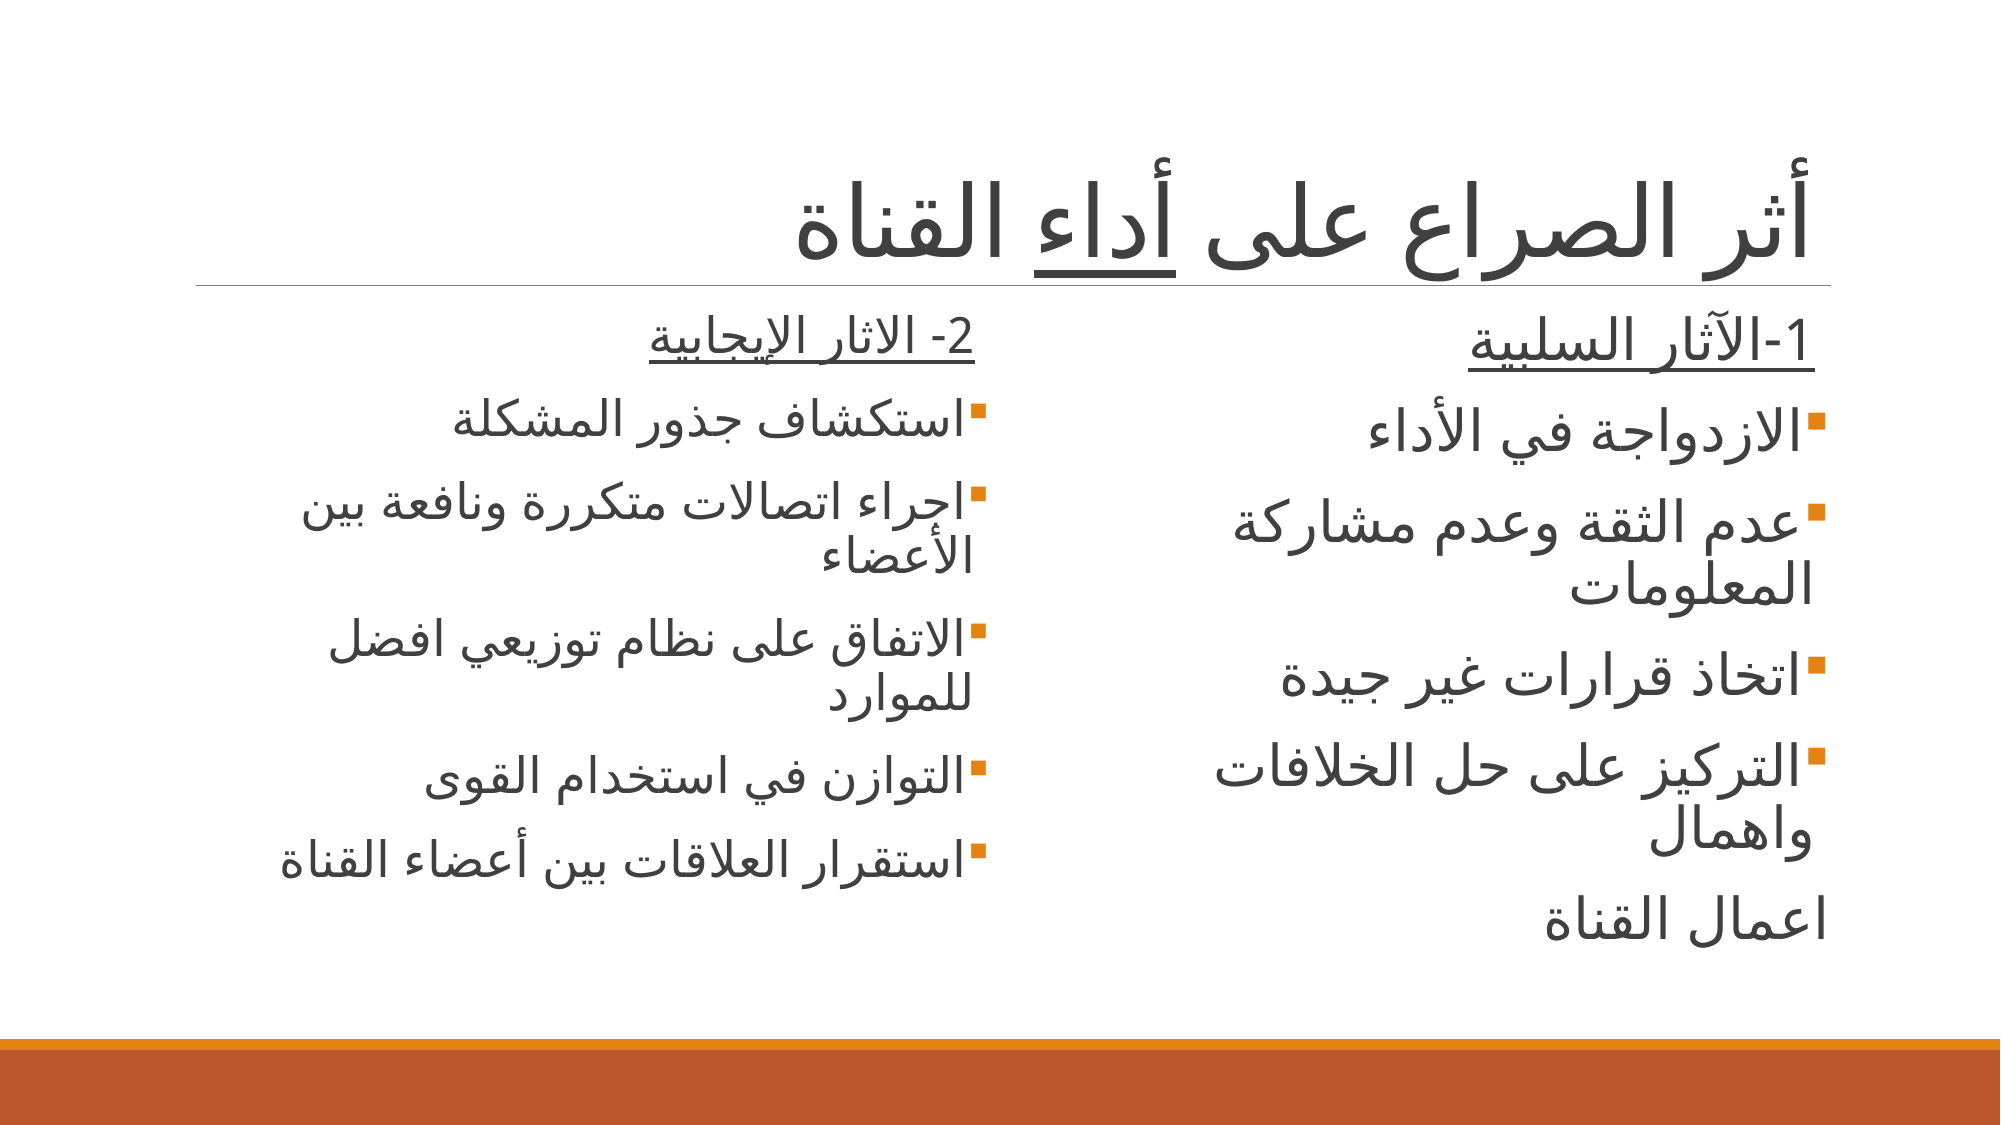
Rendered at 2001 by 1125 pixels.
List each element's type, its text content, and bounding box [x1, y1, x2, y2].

list 2- الاثار الإيجابية استكشاف جذور المشكلة اجراء اتصالات متكررة ونافعة بين الأعضاء الاتفاق على نظام توزيعي افضل للموارد التوازن في استخدام القوى استقرار العلاقات بين أعضاء القناة [180, 302, 990, 963]
list 1-الآثار السلبية الازدواجة في الأداء عدم الثقة وعدم مشاركة المعلومات اتخاذ قرارات غير جيدة التركيز على حل الخلافات واهمال اعمال القناة [1079, 302, 1830, 963]
title أثر الصراع على أداء القناة [180, 47, 1830, 285]
